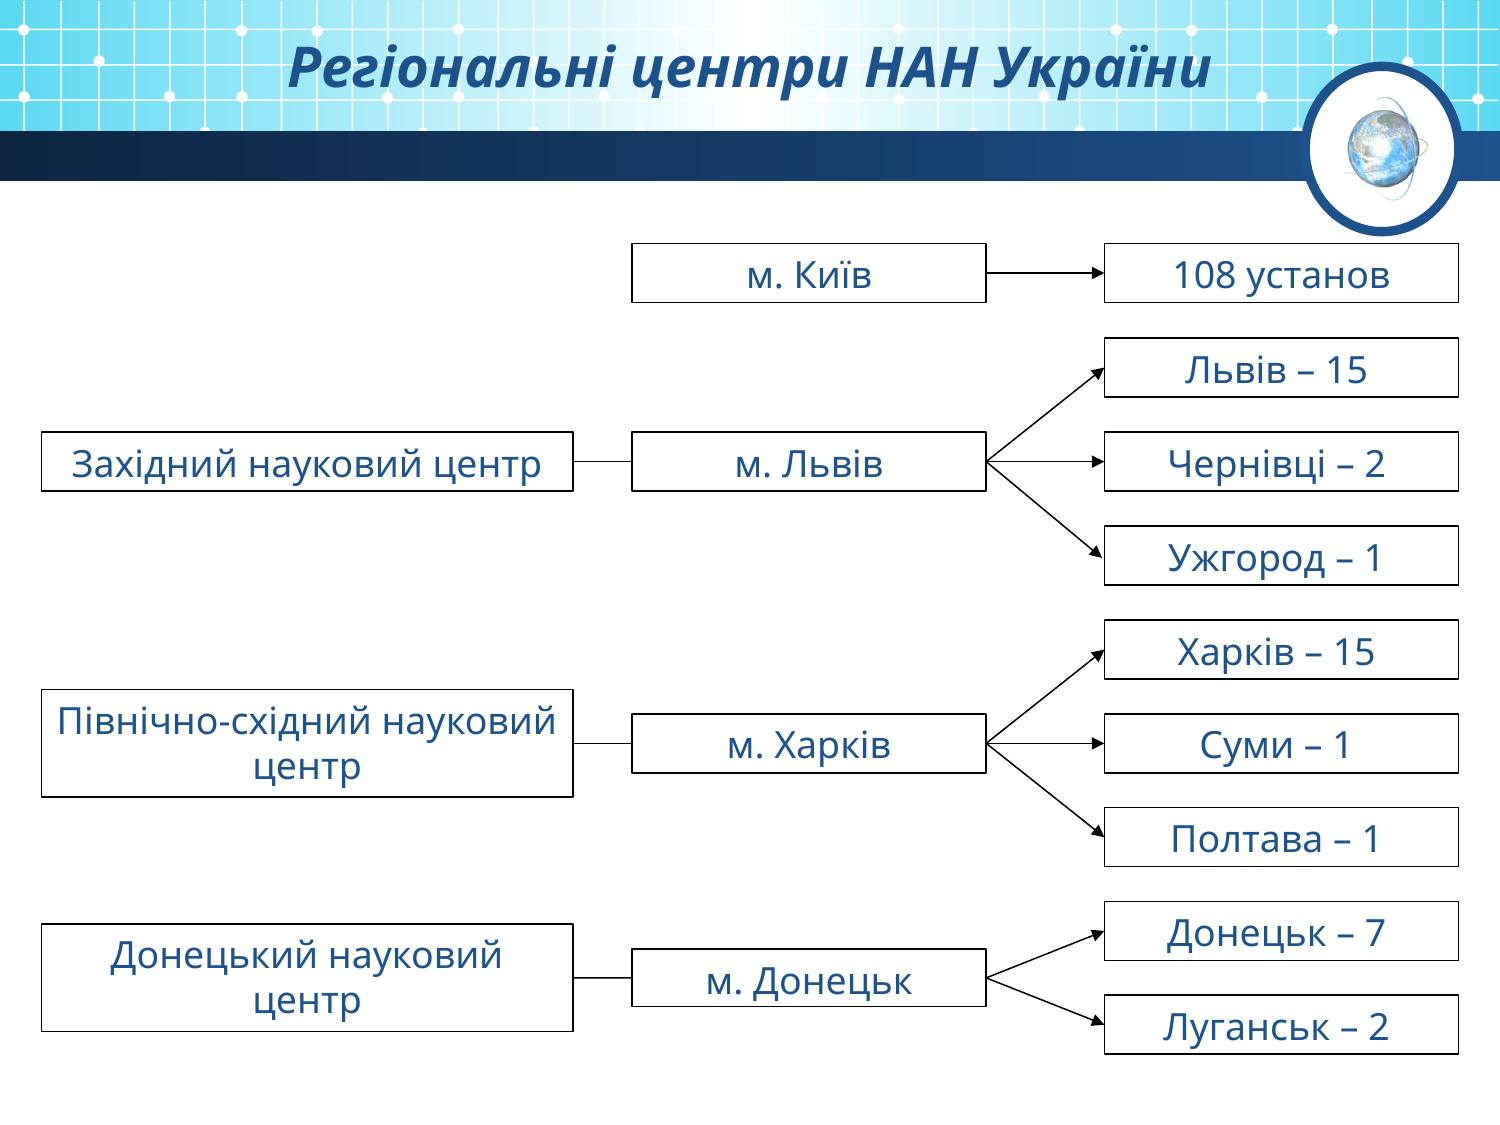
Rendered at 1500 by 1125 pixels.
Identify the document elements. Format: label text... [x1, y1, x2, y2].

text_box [985, 461, 1103, 559]
text_box Луганськ – 2 [1104, 995, 1459, 1055]
text_box Львів – 15 [1104, 338, 1459, 398]
text_box 108 установ [1104, 243, 1459, 303]
text_box Донецький науковий центр [41, 923, 573, 1032]
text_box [985, 367, 1105, 462]
text_box м. Київ [631, 243, 987, 303]
text_box Харків – 15 [1104, 620, 1459, 679]
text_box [985, 977, 1105, 1025]
text_box Північно-східний науковий центр [41, 689, 573, 798]
text_box м. Харків [631, 713, 980, 773]
picture [1310, 130, 1454, 226]
title Регіональні центри НАН України [0, 0, 1500, 130]
text_box Чернівці – 2 [1106, 432, 1459, 492]
text_box Суми – 1 [1109, 713, 1459, 773]
text_box м. Донецьк [631, 949, 980, 1007]
text_box Західний науковий центр [41, 432, 573, 492]
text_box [985, 743, 1105, 838]
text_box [985, 930, 1105, 977]
text_box м. Львів [631, 432, 980, 492]
text_box Донецьк – 7 [1104, 901, 1459, 961]
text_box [985, 649, 1105, 742]
text_box Ужгород – 1 [1104, 526, 1459, 586]
text_box Полтава – 1 [1104, 807, 1459, 867]
